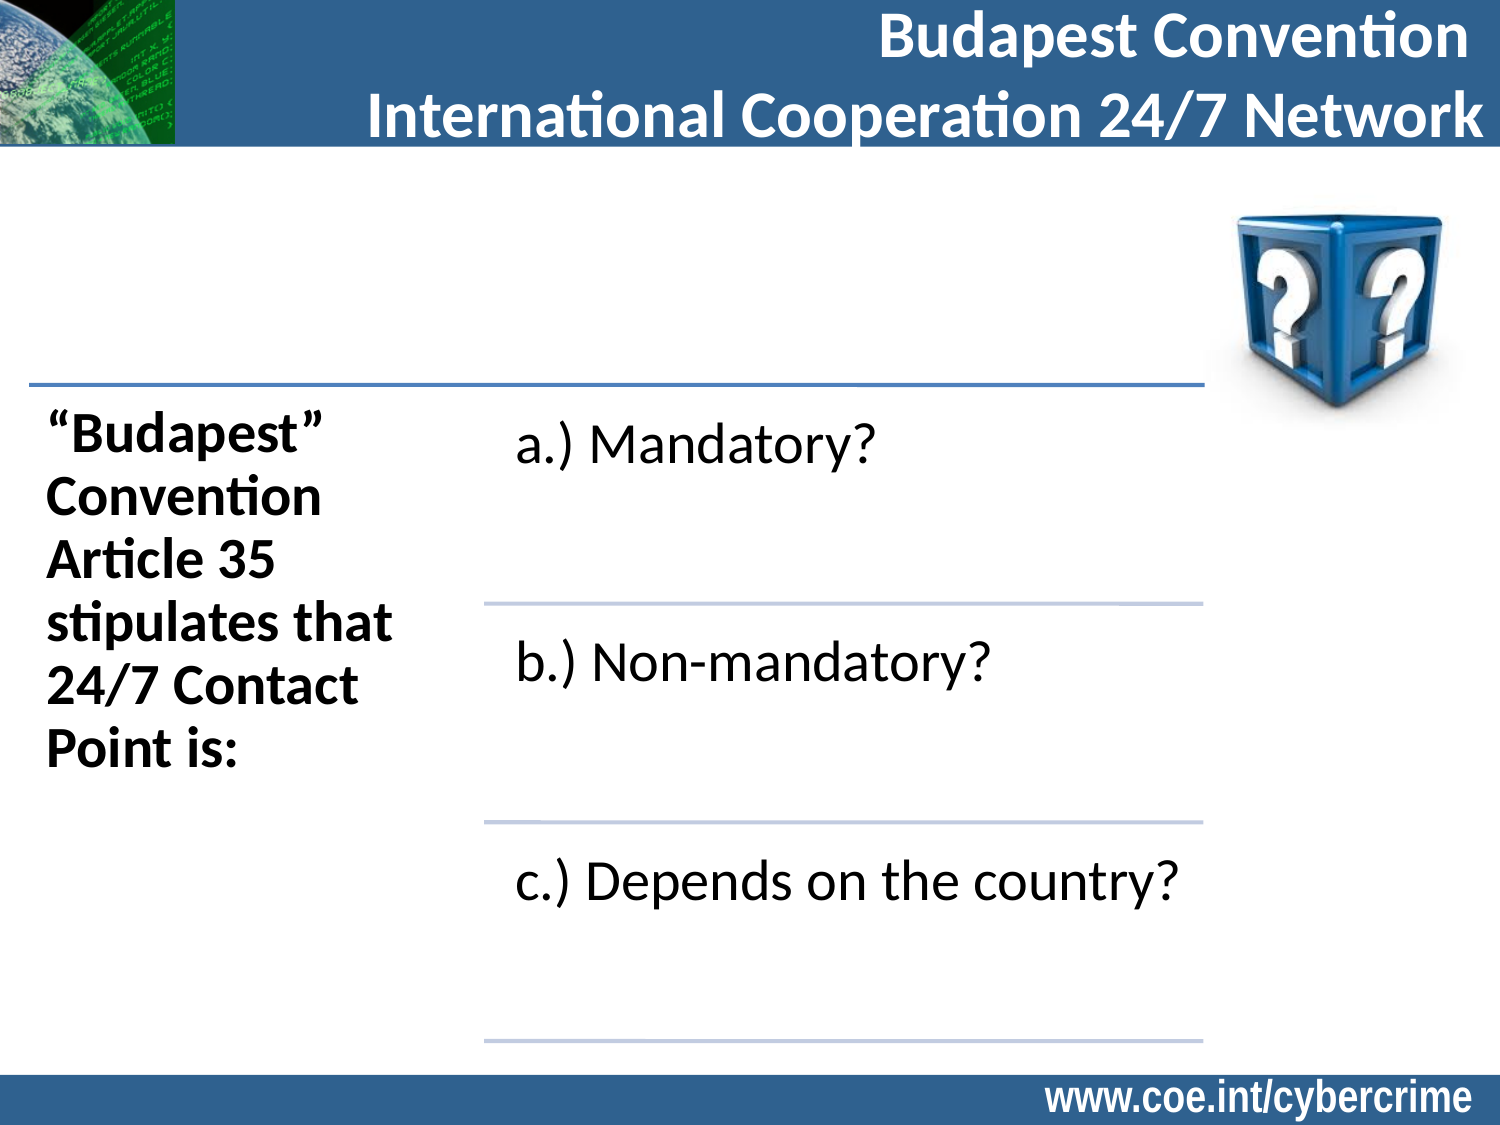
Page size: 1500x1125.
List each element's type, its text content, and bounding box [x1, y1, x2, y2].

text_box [28, 384, 1205, 1052]
text_box [0, 1073, 1030, 1125]
picture [0, 0, 175, 144]
text_box Budapest Convention International Cooperation 24/7 Network [177, 0, 1500, 149]
text_box www.coe.int/cybercrime [1030, 1059, 1500, 1125]
picture [1189, 154, 1481, 445]
